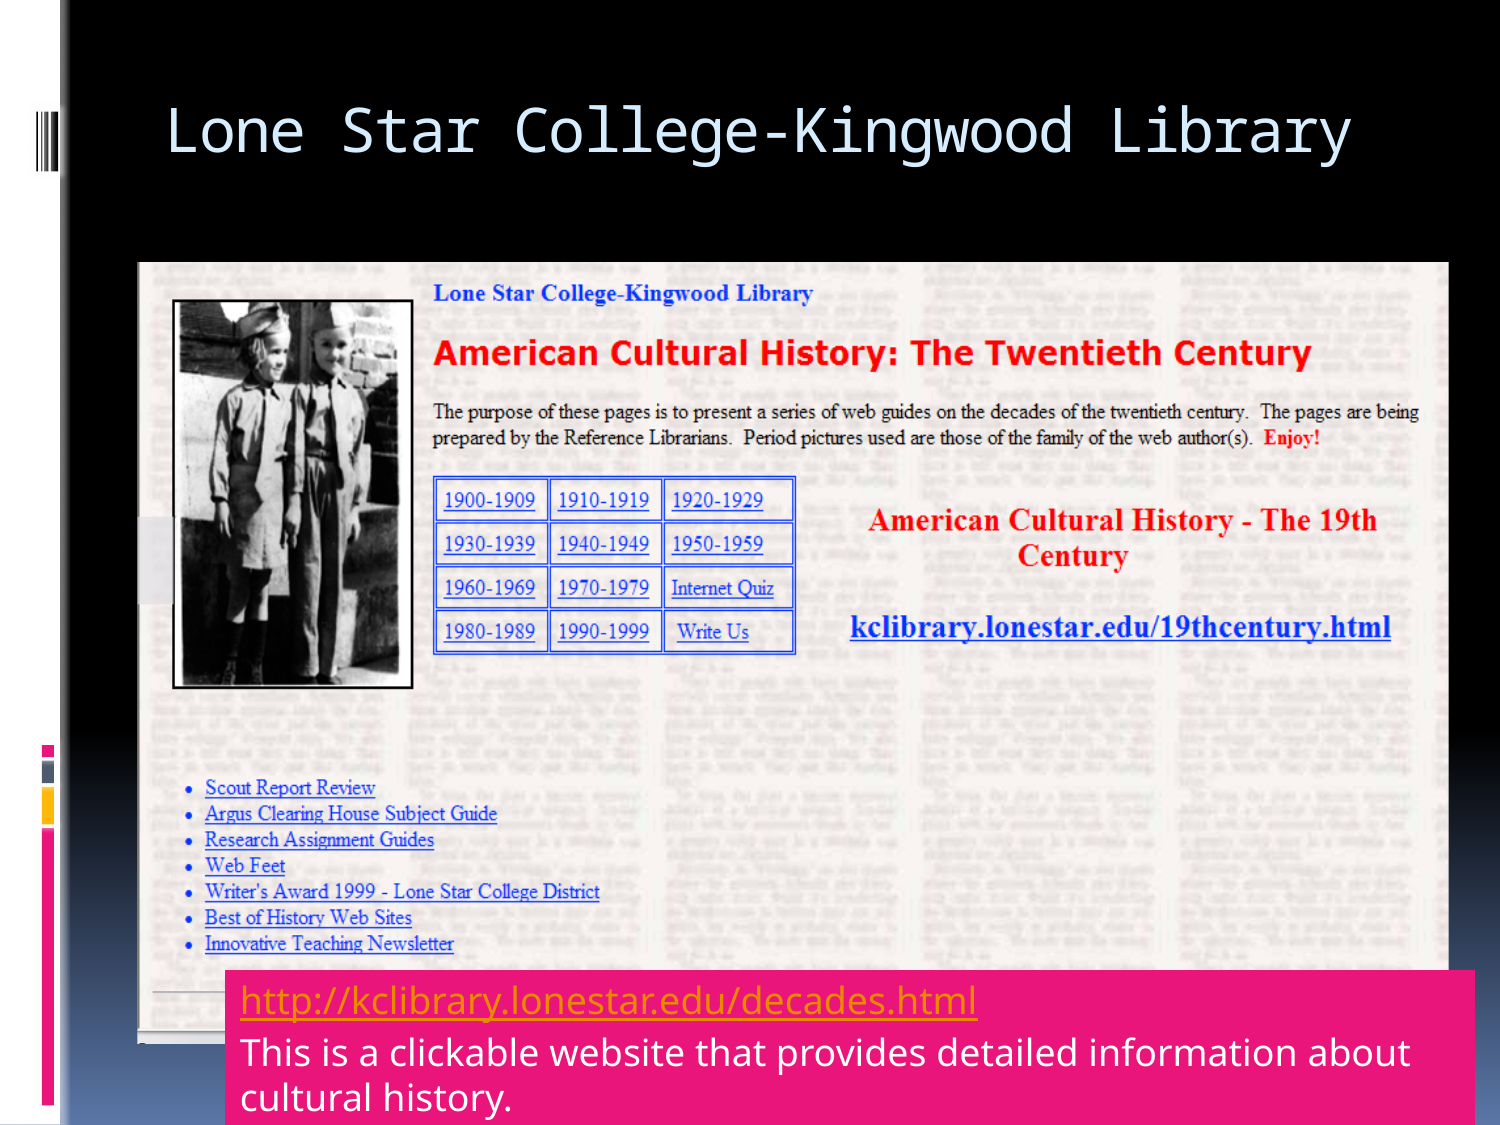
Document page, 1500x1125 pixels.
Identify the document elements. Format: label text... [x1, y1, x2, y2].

picture [137, 261, 1449, 1044]
title Lone Star College-Kingwood Library [150, 83, 1425, 234]
text_box http://kclibrary.lonestar.edu/decades.html This is a clickable website that provides detailed information about cultural history. [225, 970, 1475, 1125]
